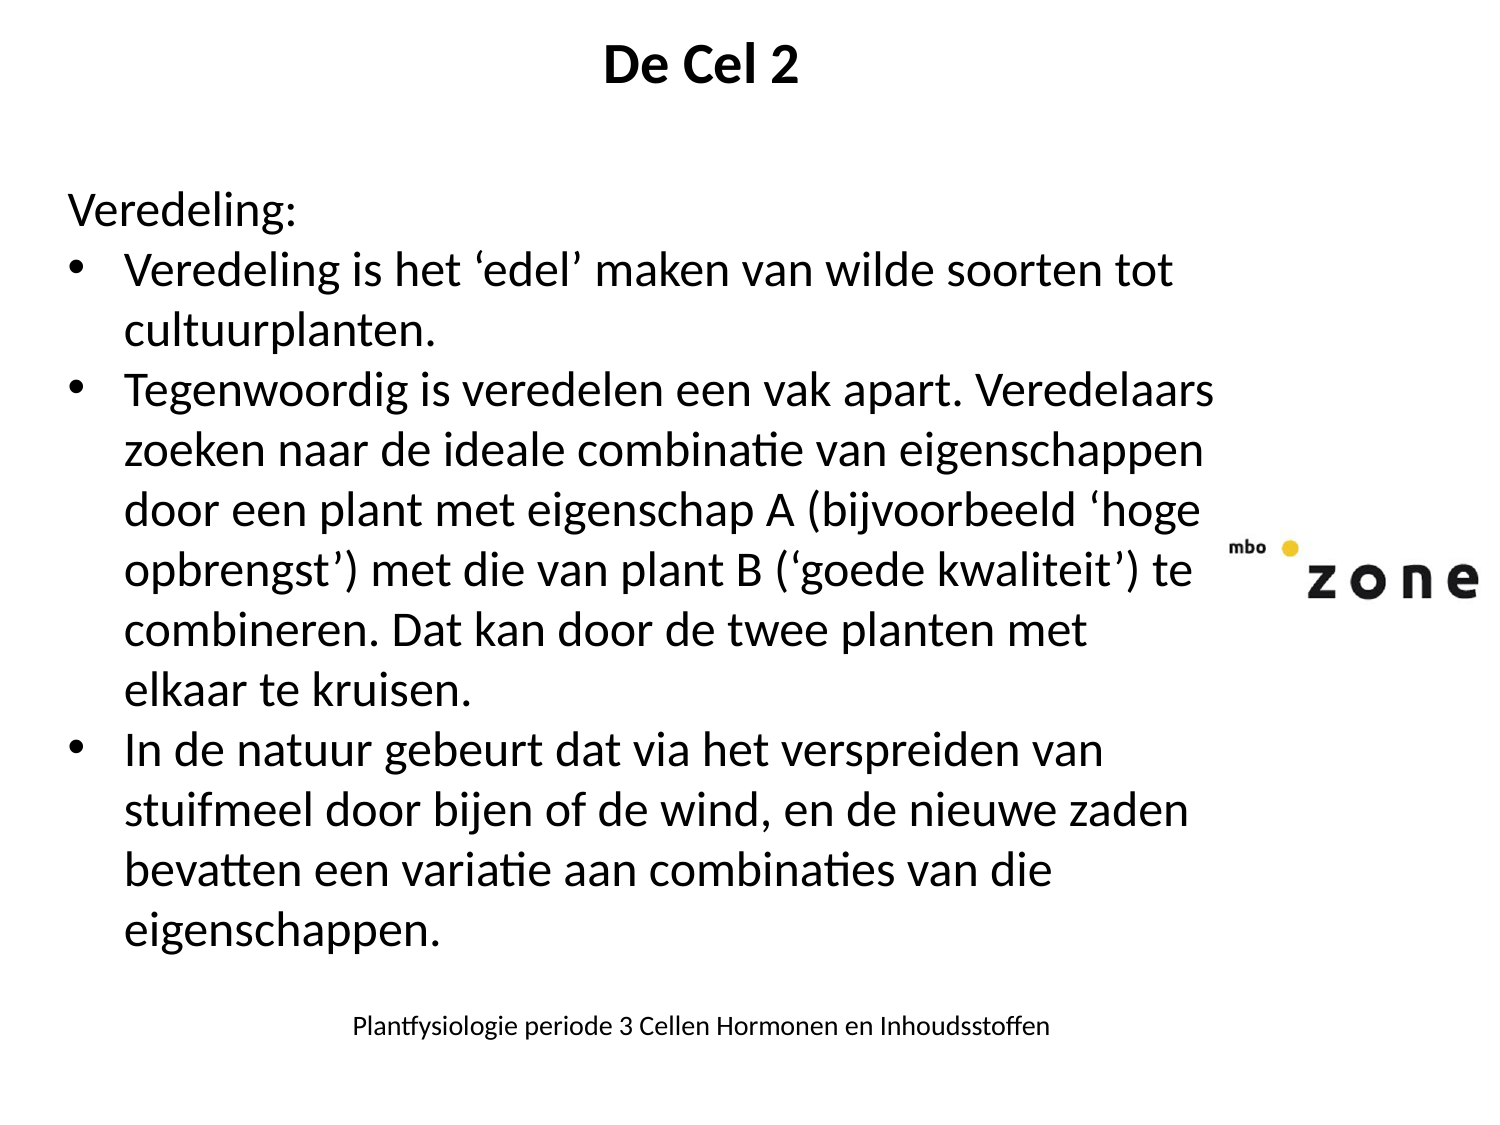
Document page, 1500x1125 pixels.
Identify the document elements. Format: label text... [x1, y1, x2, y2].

title De Cel 2 [166, 24, 1238, 166]
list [1210, 495, 1500, 630]
text_box Plantfysiologie periode 3 Cellen Hormonen en Inhoudsstoffen [275, 999, 1129, 1049]
text_box Veredeling: Veredeling is het ‘edel’ maken van wilde soorten tot cultuurplanten. Tegenwoordig is veredelen een vak apart. Veredelaars zoeken naar de ideale combinatie van eigenschappen door een plant met eigenschap A (bijvoorbeeld ‘hoge opbrengst’) met die van plant B (‘goede kwaliteit’) te combineren. Dat kan door de twee planten met elkaar te kruisen. In de natuur gebeurt dat via het verspreiden van stuifmeel door bijen of de wind, en de nieuwe zaden bevatten een variatie aan combinaties van die eigenschappen. [52, 168, 1238, 964]
